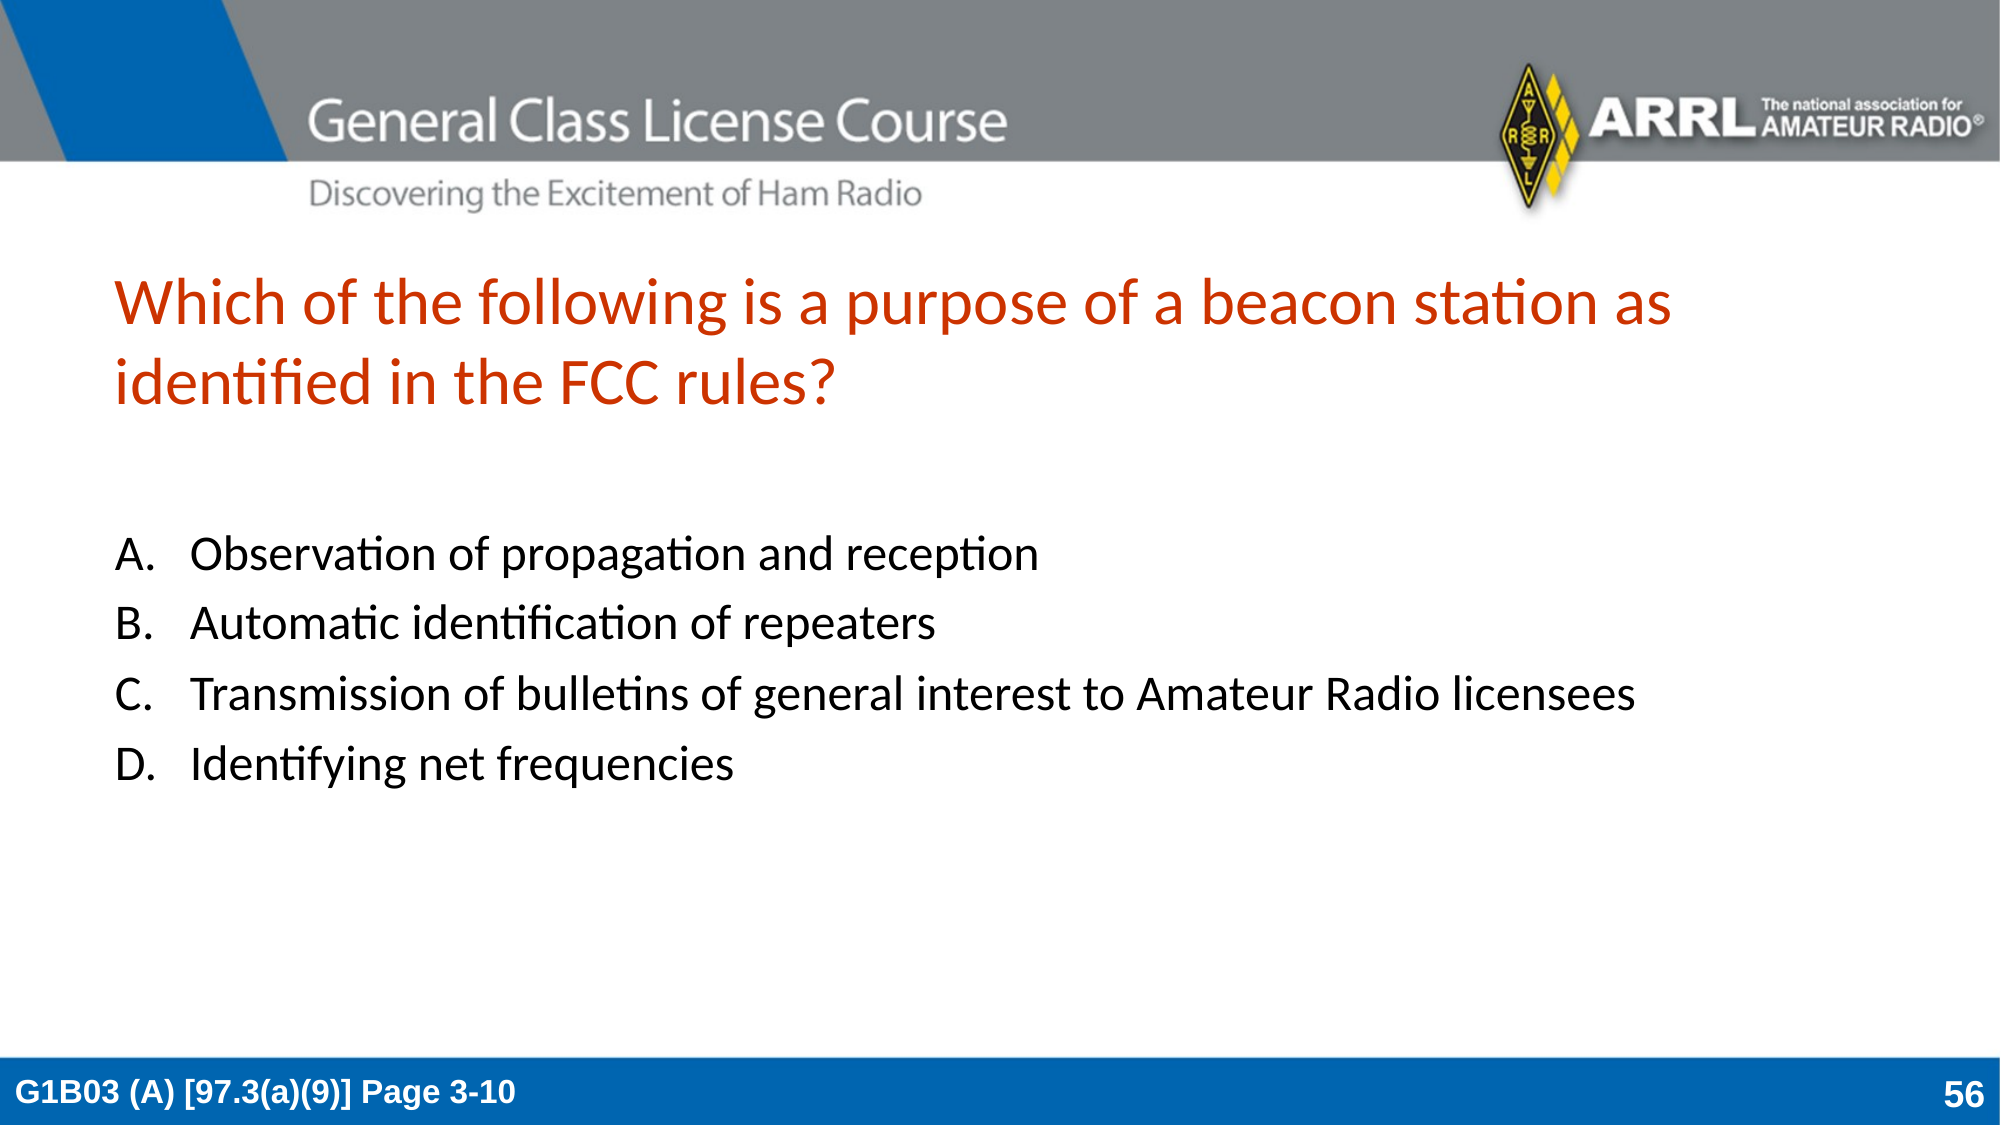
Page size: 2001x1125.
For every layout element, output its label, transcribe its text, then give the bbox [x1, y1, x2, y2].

list Observation of propagation and reception Automatic identification of repeaters Transmission of bulletins of general interest to Amateur Radio licensees Identifying net frequencies [99, 512, 1900, 1005]
text_box G1B03 (A) [97.3(a)(9)] Page 3-10 [0, 1062, 1313, 1118]
title Which of the following is a purpose of a beacon station as identified in the FCC rules? [99, 249, 1900, 388]
text_box 56 [1875, 1062, 2000, 1123]
picture [0, 0, 2001, 1125]
